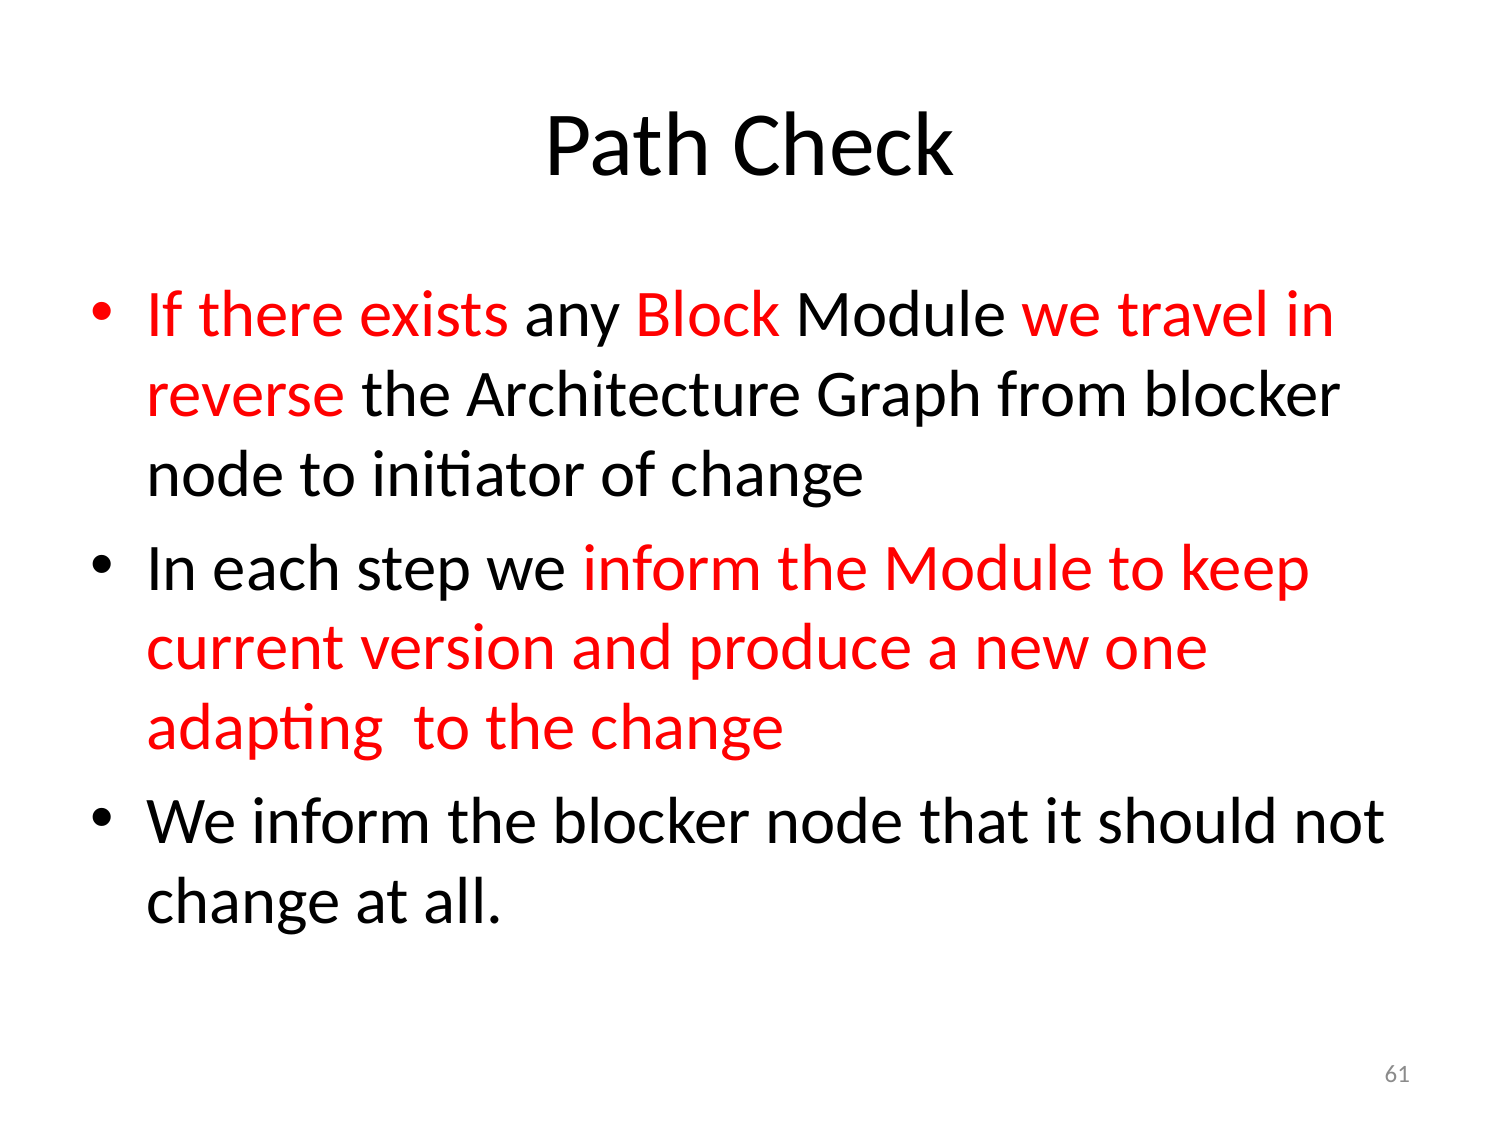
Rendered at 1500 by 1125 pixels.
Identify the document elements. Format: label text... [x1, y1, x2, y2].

title Path Check [75, 45, 1425, 233]
slide_number 61 [1074, 1042, 1425, 1103]
list If there exists any Block Module we travel in reverse the Architecture Graph from blocker node to initiator of change In each step we inform the Module to keep current version and produce a new one adapting to the change We inform the blocker node that it should not change at all. [75, 262, 1425, 1005]
